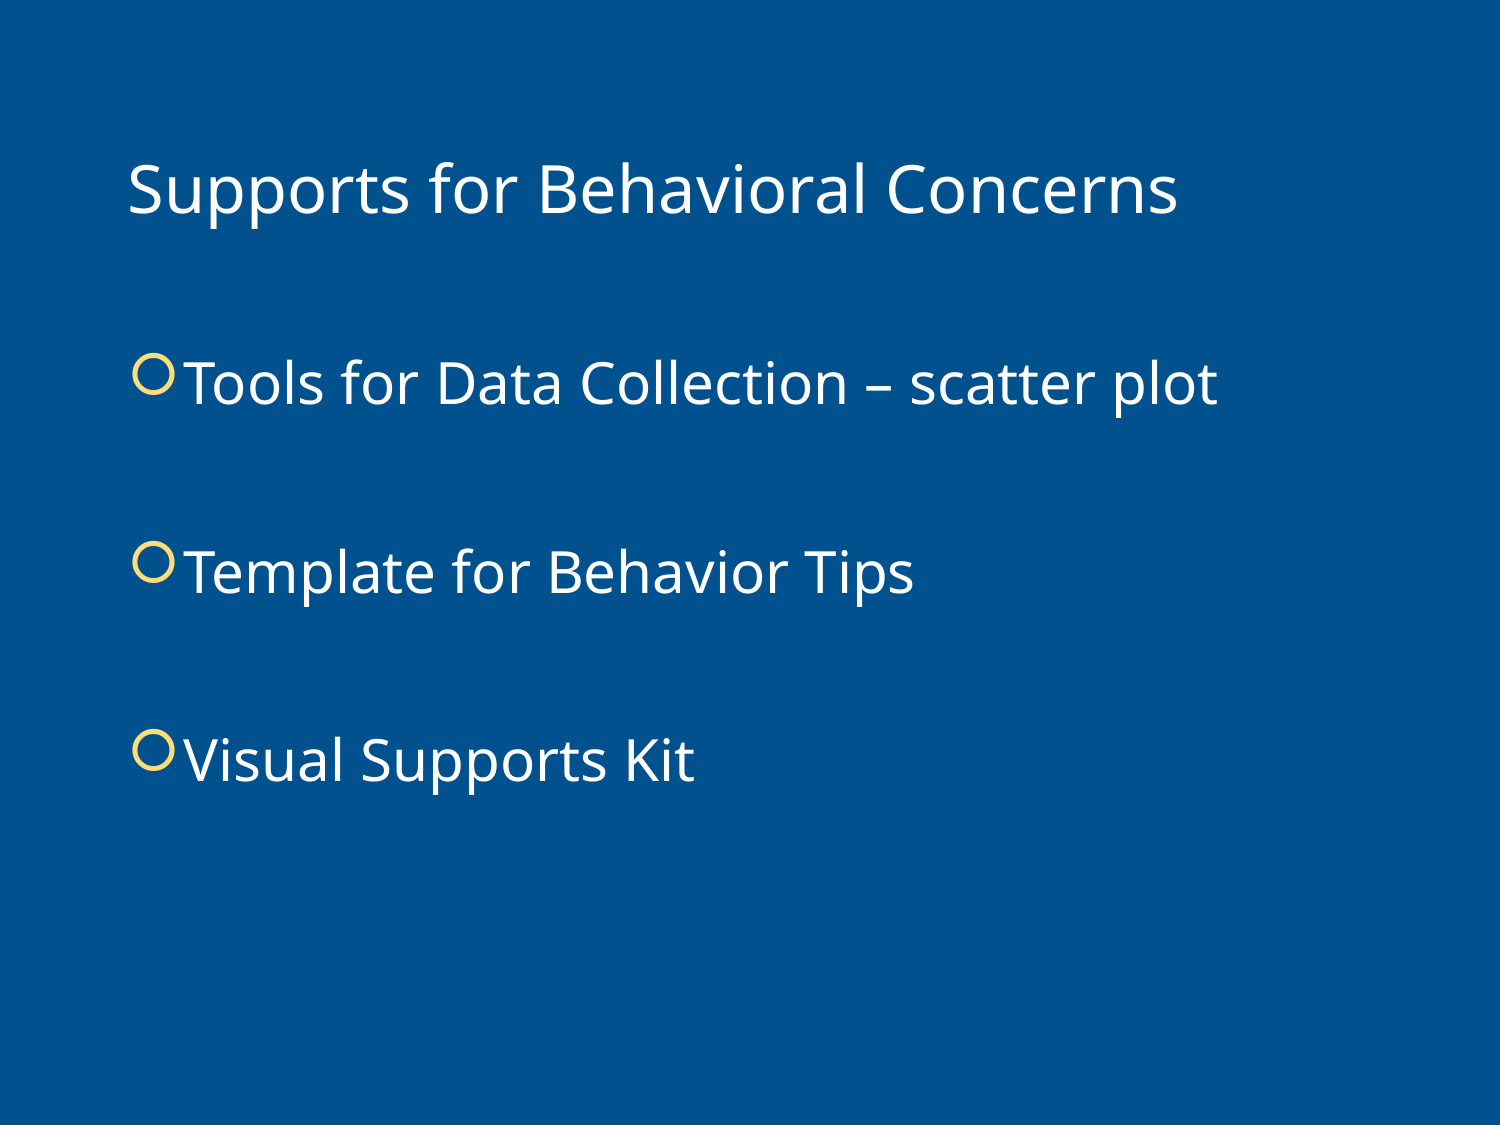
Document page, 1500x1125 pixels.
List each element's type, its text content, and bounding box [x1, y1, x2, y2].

list Tools for Data Collection – scatter plot Template for Behavior Tips Visual Supports Kit [112, 237, 1335, 903]
title Supports for Behavioral Concerns [112, 110, 1335, 237]
